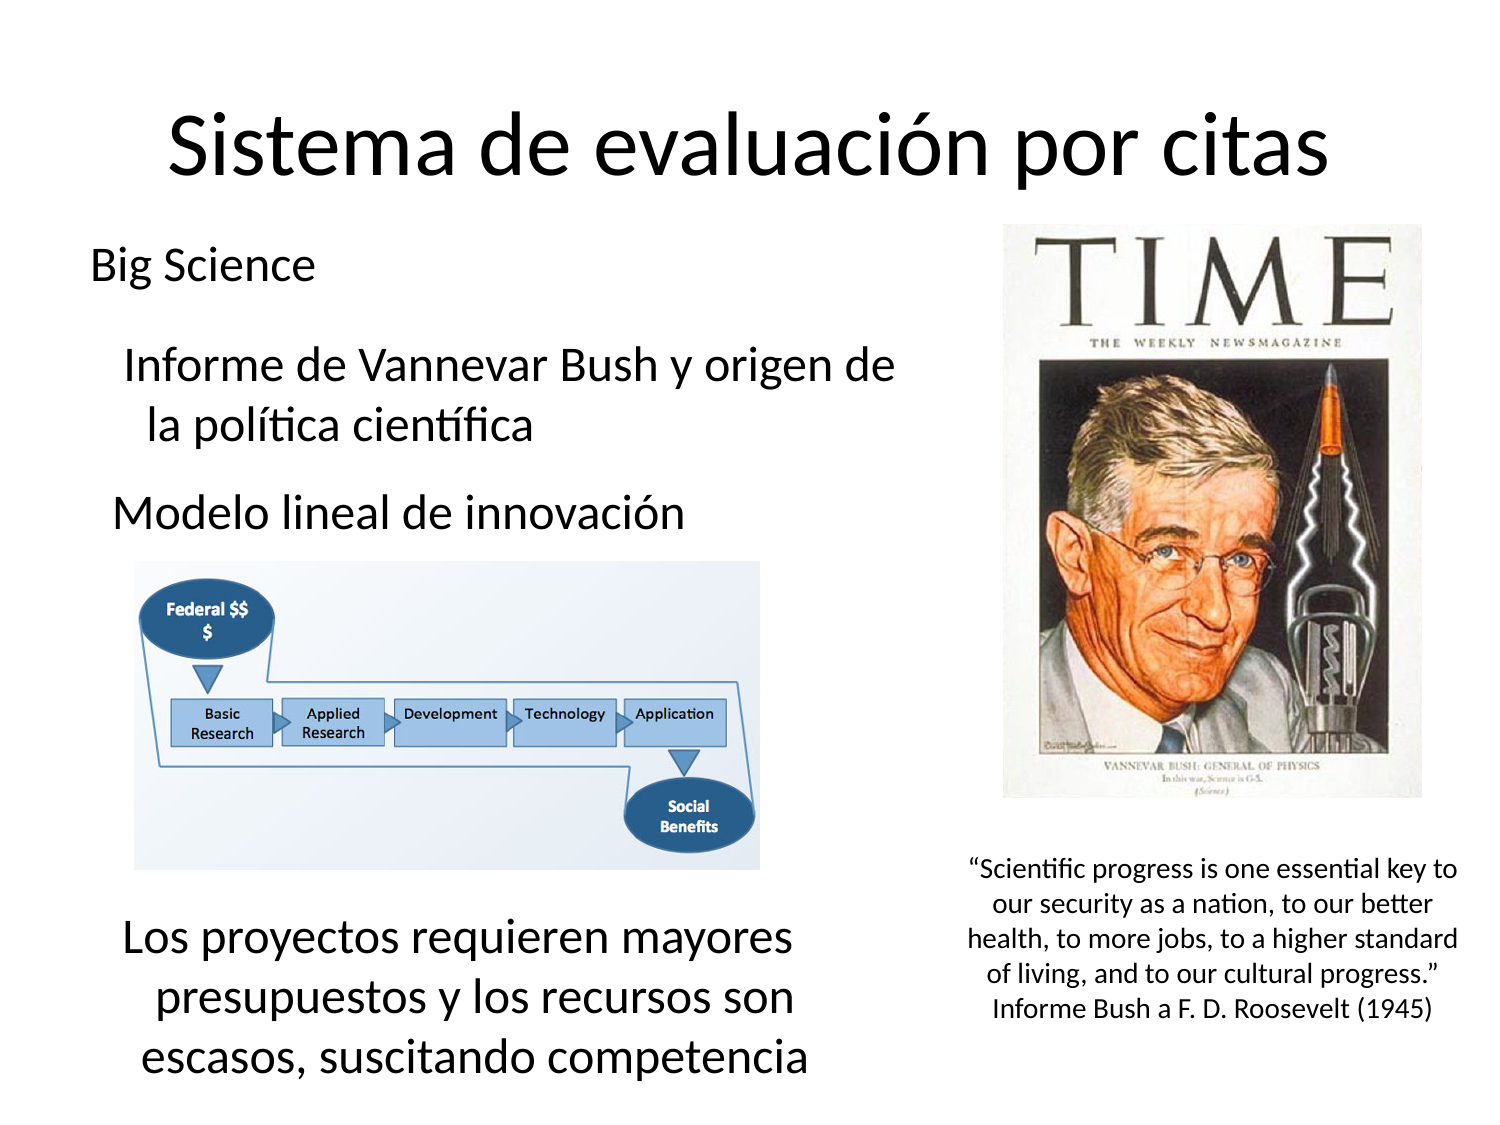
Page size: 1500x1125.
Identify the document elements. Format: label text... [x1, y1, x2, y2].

list Big Science [75, 224, 477, 316]
text_box Modelo lineal de innovación [75, 464, 819, 557]
picture [1003, 223, 1423, 798]
title Sistema de evaluación por citas [75, 45, 1425, 233]
text_box “Scientific progress is one essential key to our security as a nation, to our better health, to more jobs, to a higher standard of living, and to our cultural progress.” Informe Bush a F. D. Roosevelt (1945) [938, 834, 1488, 1077]
text_box Los proyectos requieren mayores presupuestos y los recursos son escasos, suscitando competencia [15, 889, 879, 1077]
text_box Informe de Vannevar Bush y origen de la política científica [75, 316, 939, 453]
picture [133, 560, 760, 870]
